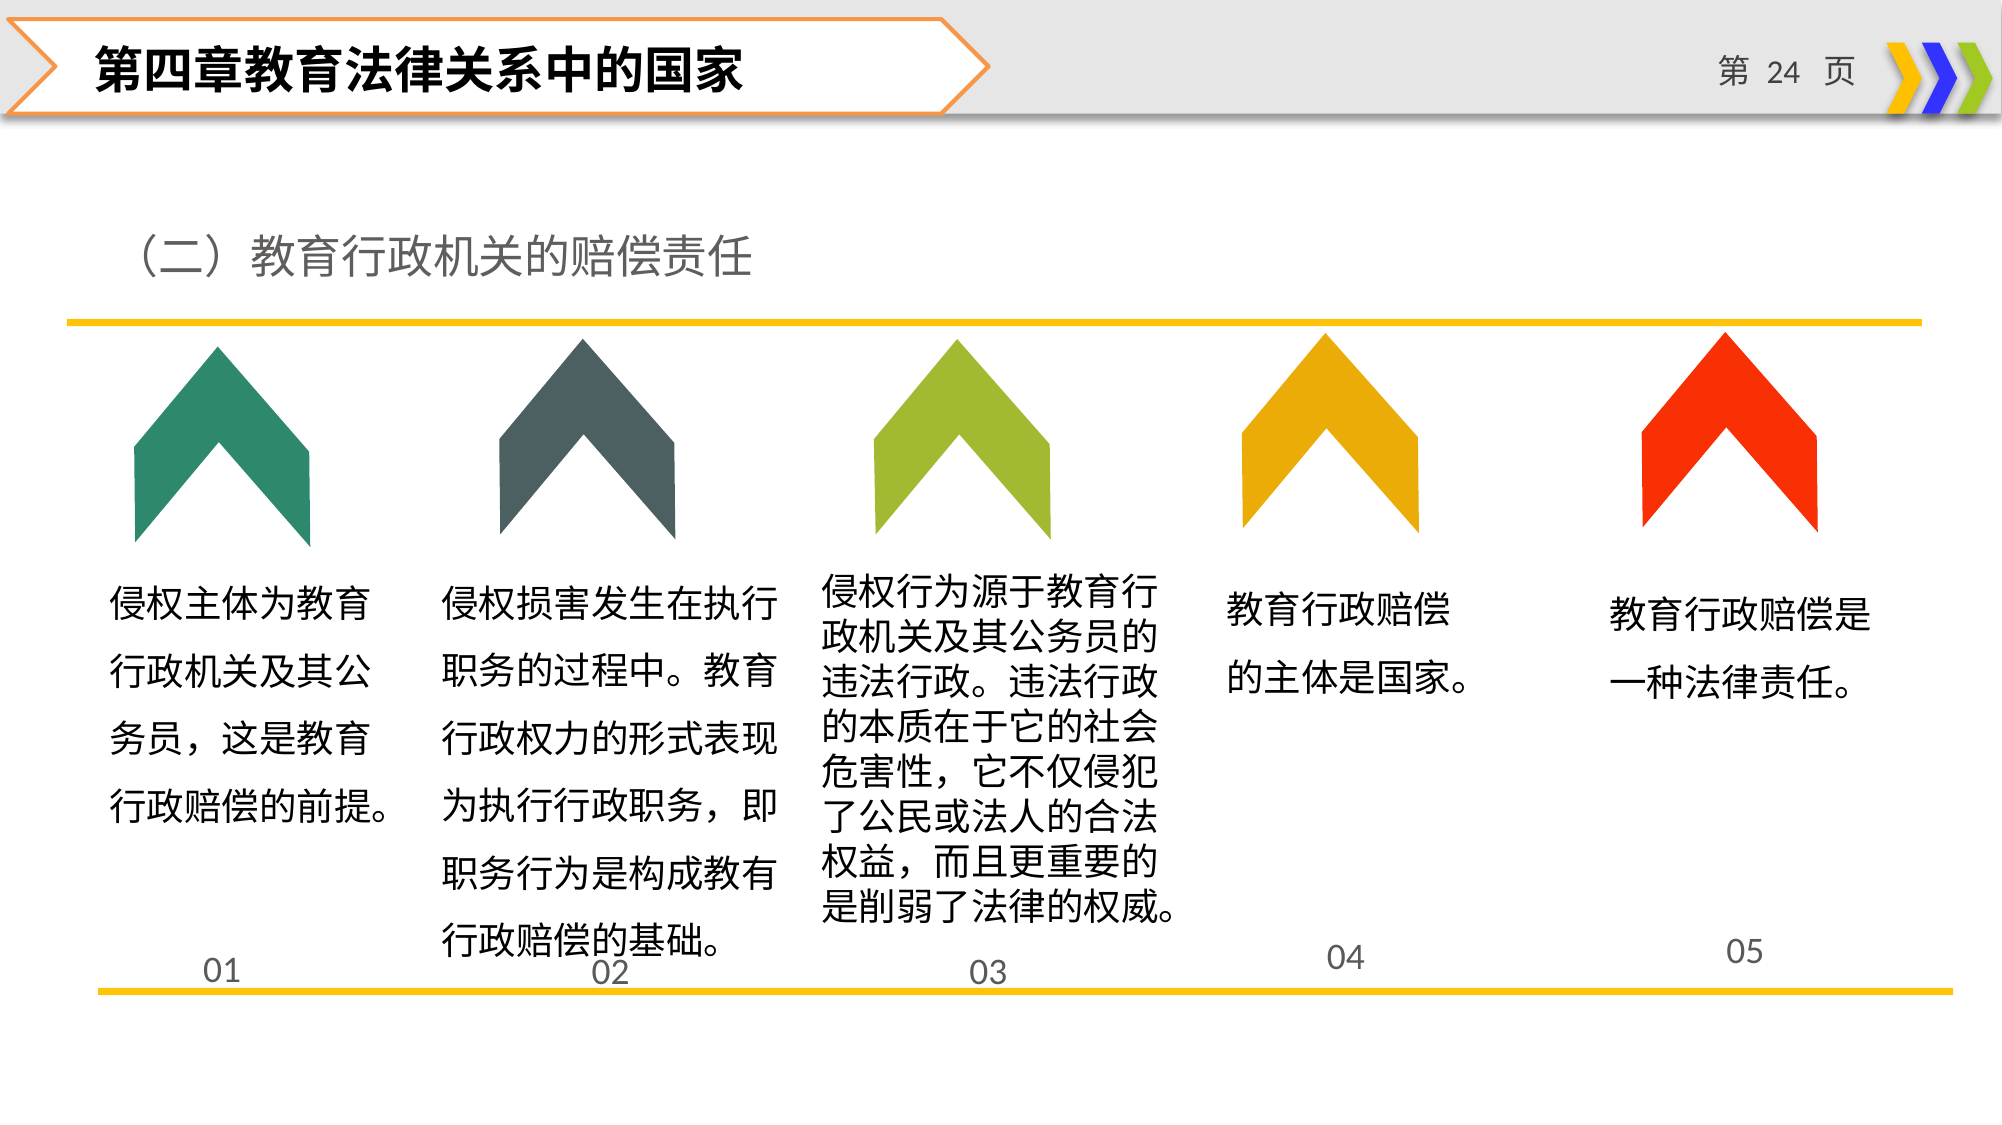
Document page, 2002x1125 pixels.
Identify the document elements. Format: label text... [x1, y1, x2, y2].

text_box 05 [1711, 918, 1780, 978]
text_box 03 [954, 939, 1023, 987]
text_box 侵权损害发生在执行职务的过程中。教育行政权力的形式表现为执行行政职务，即职务行为是构成教有行政赔偿的基础。 [426, 549, 796, 970]
text_box 02 [576, 939, 645, 987]
text_box [1241, 332, 1419, 534]
text_box 03 [954, 996, 1023, 1000]
text_box 教育行政赔偿是一种法律责任。 [1594, 561, 1897, 712]
text_box [1641, 331, 1818, 533]
text_box [499, 338, 676, 540]
text_box [134, 346, 311, 547]
text_box [66, 318, 1922, 327]
text_box 教育行政赔偿的主体是国家。 [1211, 556, 1474, 707]
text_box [7, 18, 989, 114]
text_box [98, 987, 1954, 996]
text_box 04 [1312, 924, 1380, 985]
text_box [873, 339, 1051, 540]
text_box 01 [188, 937, 257, 987]
text_box （二）教育行政机关的赔偿责任 [98, 220, 911, 290]
text_box 侵权主体为教育行政机关及其公务员，这是教育行政赔偿的前提。 [94, 550, 391, 835]
text_box 侵权行为源于教育行政机关及其公务员的违法行政。违法行政的本质在于它的社会危害性，它不仅侵犯了公民或法人的合法权益，而且更重要的是削弱了法律的权威。 [806, 560, 1197, 936]
text_box 02 [576, 996, 645, 1000]
